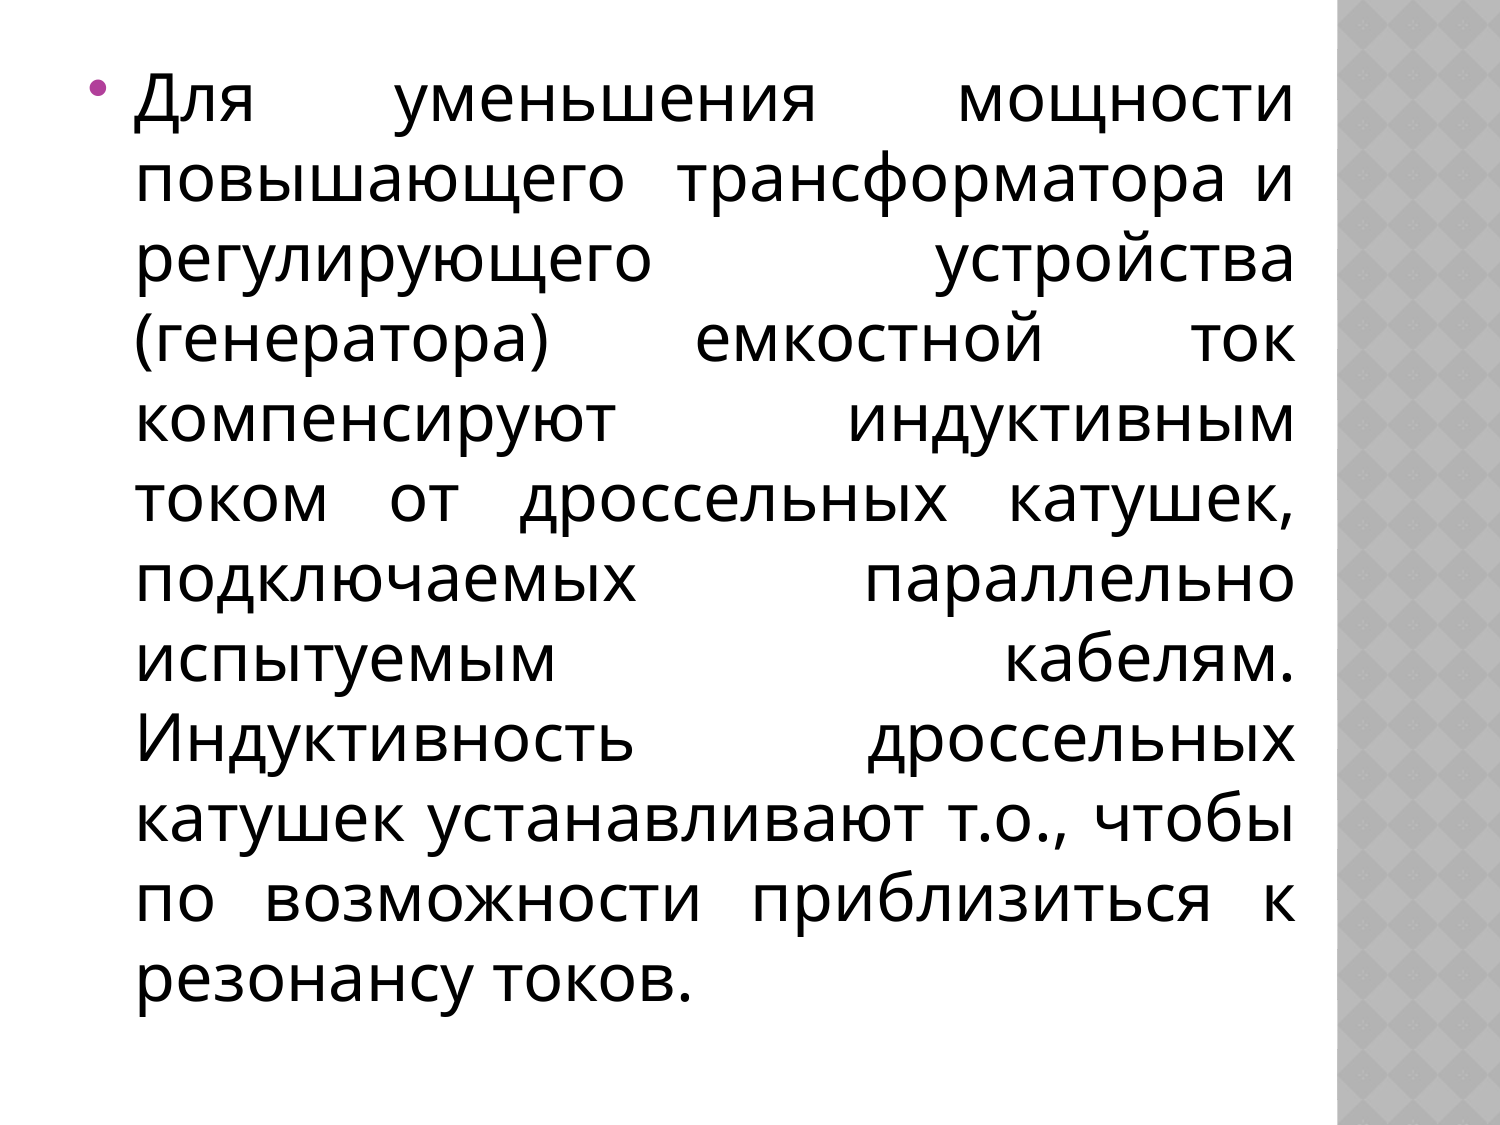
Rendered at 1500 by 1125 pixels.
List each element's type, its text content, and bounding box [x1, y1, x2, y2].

list Для уменьшения мощности повышающего трансформатора и регулирующего устройства (генератора) емкостной ток компенсируют индуктивным током от дроссельных катушек, подключаемых параллельно испытуемым кабелям. Индуктивность дроссельных катушек устанавливают т.о., чтобы по возможности приблизиться к резонансу токов. [75, 46, 1313, 1059]
